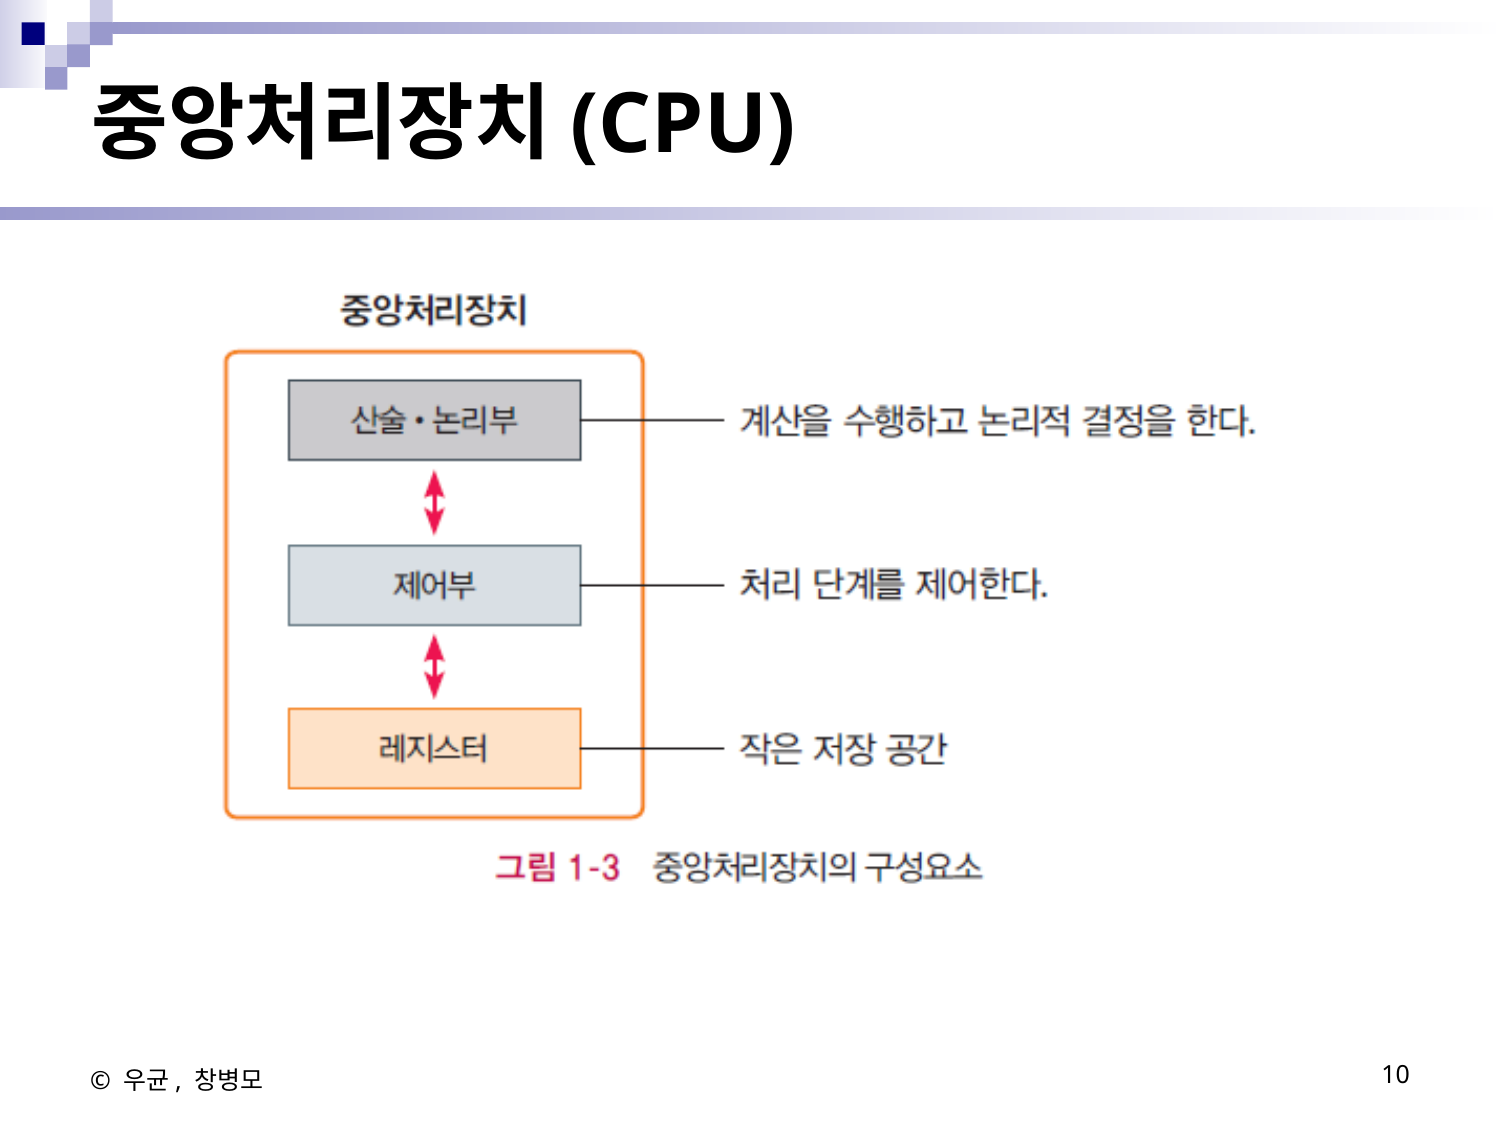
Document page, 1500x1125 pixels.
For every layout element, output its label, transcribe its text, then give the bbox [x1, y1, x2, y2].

picture [170, 266, 1371, 905]
slide_number © 우균, 창병모 [75, 1024, 425, 1103]
title 중앙처리장치(CPU) [76, 42, 1427, 197]
slide_number 10 [1074, 1025, 1425, 1100]
